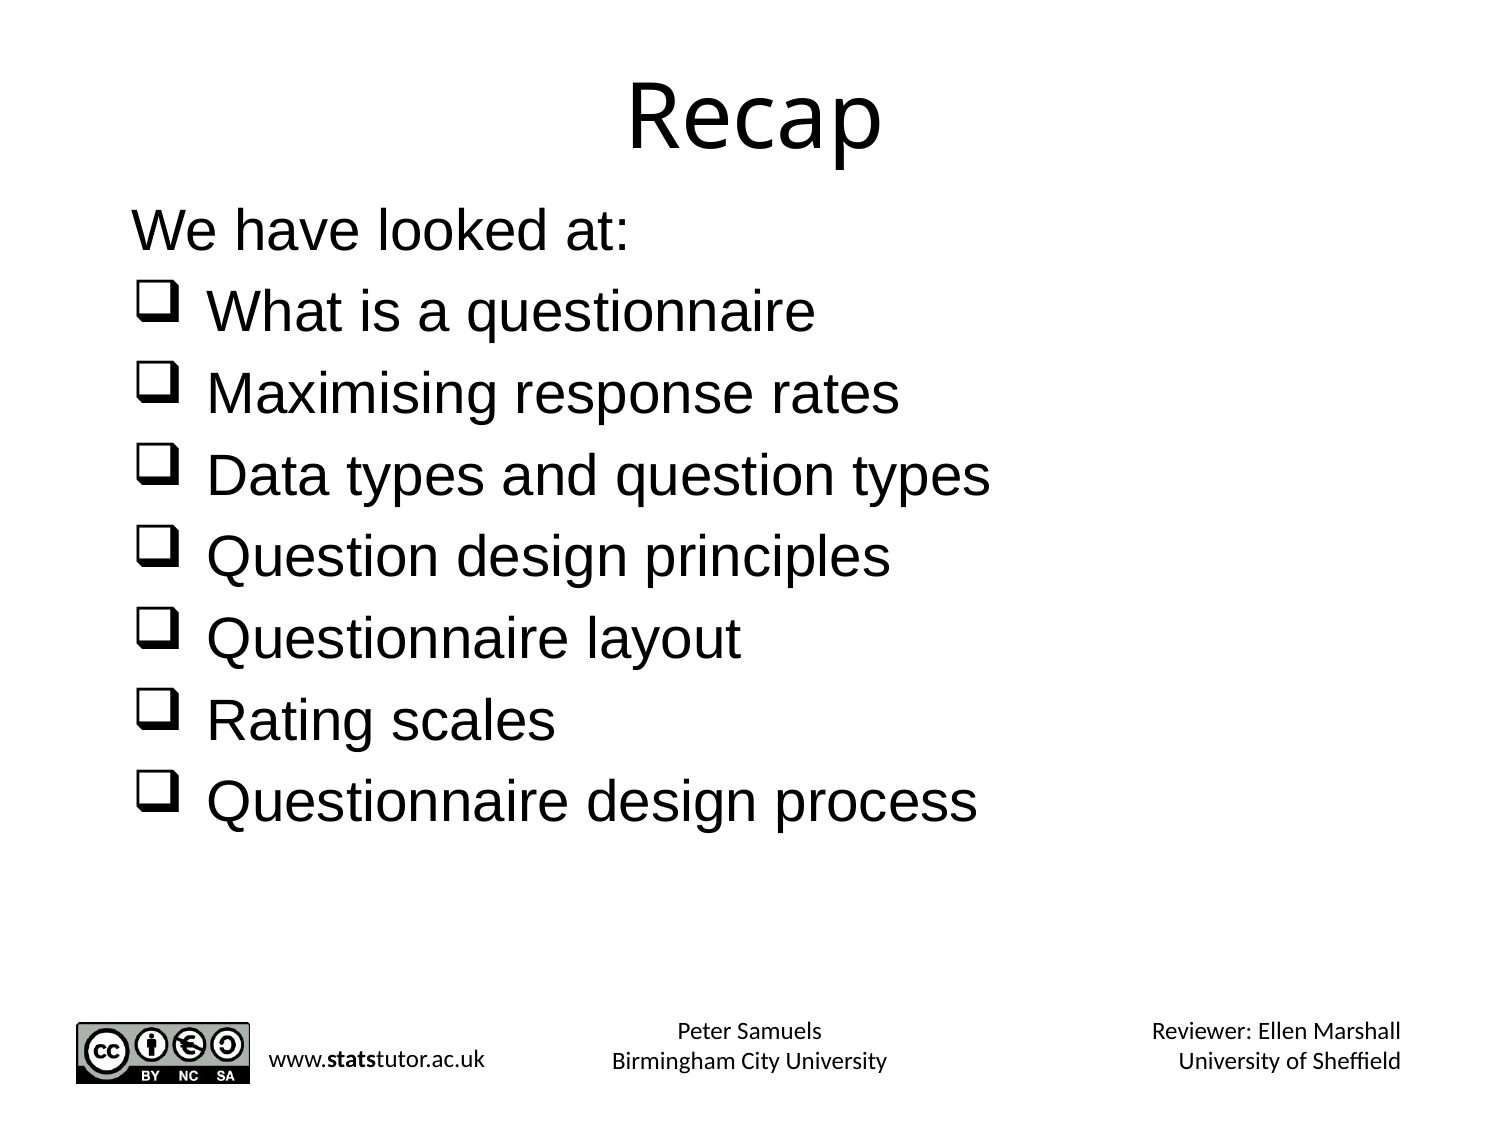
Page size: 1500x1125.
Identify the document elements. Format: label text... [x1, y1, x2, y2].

text_box Reviewer: Ellen Marshall University of Sheffield [1038, 1007, 1417, 1083]
picture [76, 1022, 251, 1084]
title Recap [117, 54, 1393, 169]
text_box We have looked at: What is a questionnaire Maximising response rates Data types and question types Question design principles Questionnaire layout Rating scales Questionnaire design process [117, 184, 1393, 894]
text_box Peter Samuels Birmingham City University [549, 1007, 951, 1083]
text_box www.statstutor.ac.uk [254, 1035, 526, 1080]
